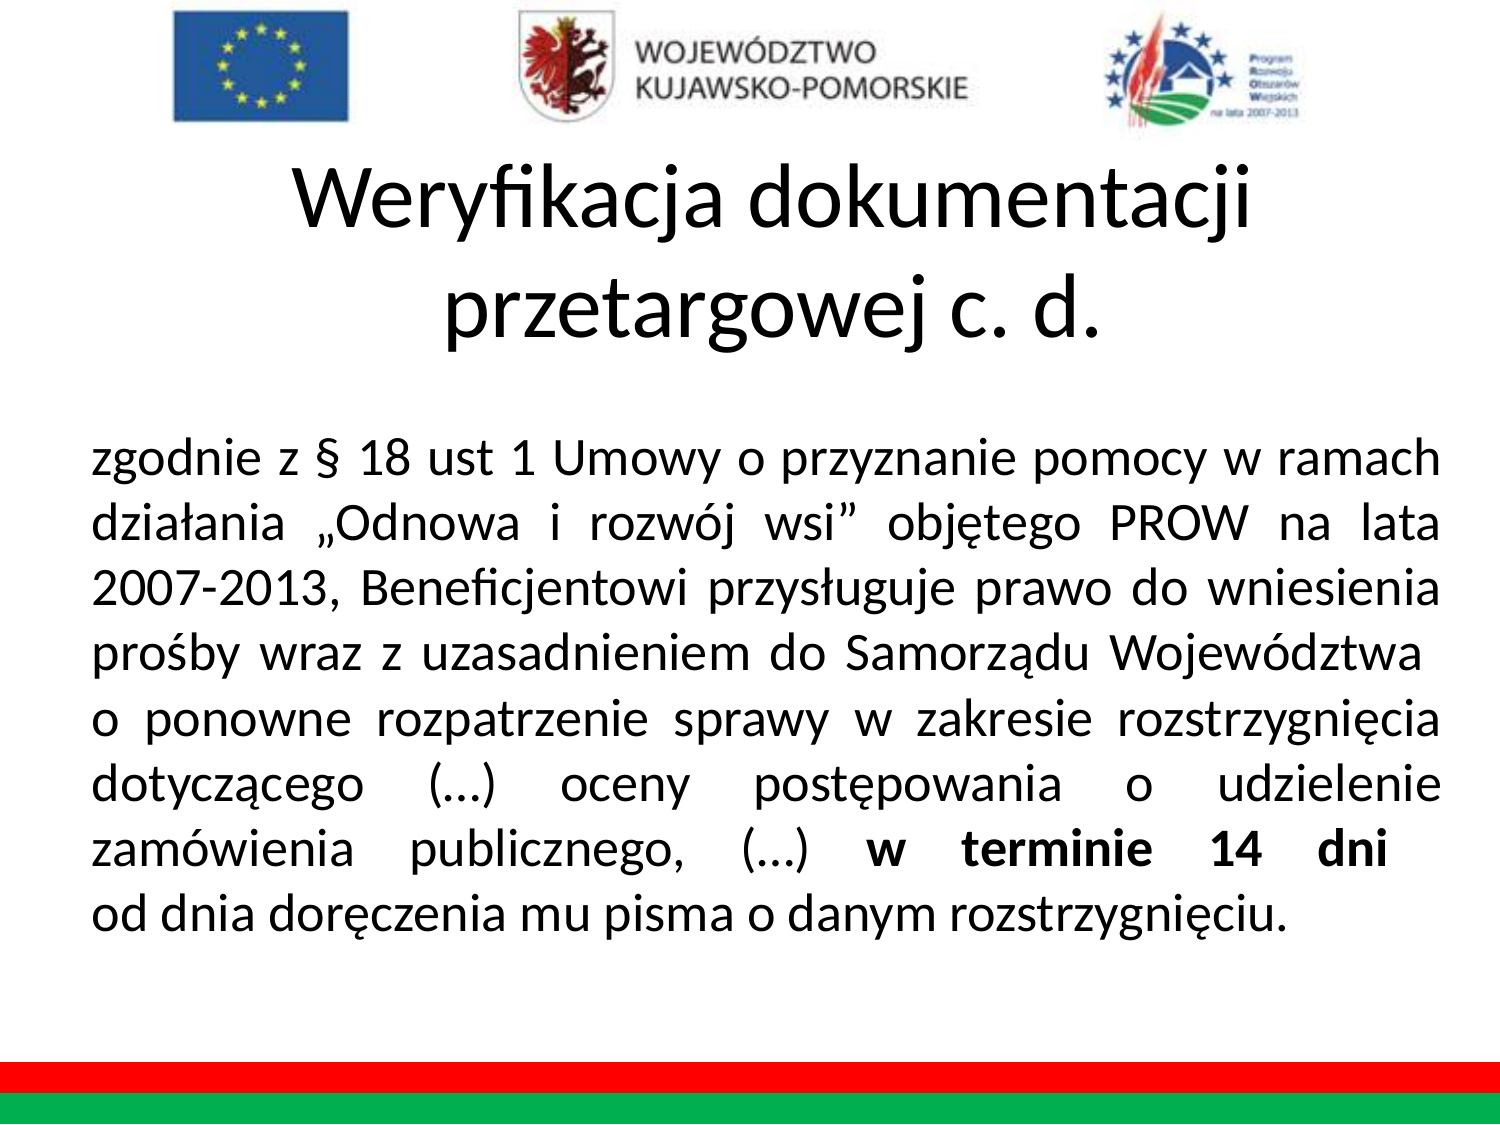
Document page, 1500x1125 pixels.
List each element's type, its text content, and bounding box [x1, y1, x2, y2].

title Weryfikacja dokumentacji przetargowej c. d. [135, 125, 1411, 338]
subtitle zgodnie z § 18 ust 1 Umowy o przyznanie pomocy w ramach działania „Odnowa i rozwój wsi” objętego PROW na lata 2007-2013, Beneficjentowi przysługuje prawo do wniesienia prośby wraz z uzasadnieniem do Samorządu Województwa o ponowne rozpatrzenie sprawy w zakresie rozstrzygnięcia dotyczącego (…) oceny postępowania o udzielenie zamówienia publicznego, (…) w terminie 14 dni od dnia doręczenia mu pisma o danym rozstrzygnięciu. [76, 338, 1459, 1083]
picture [171, 0, 1310, 125]
